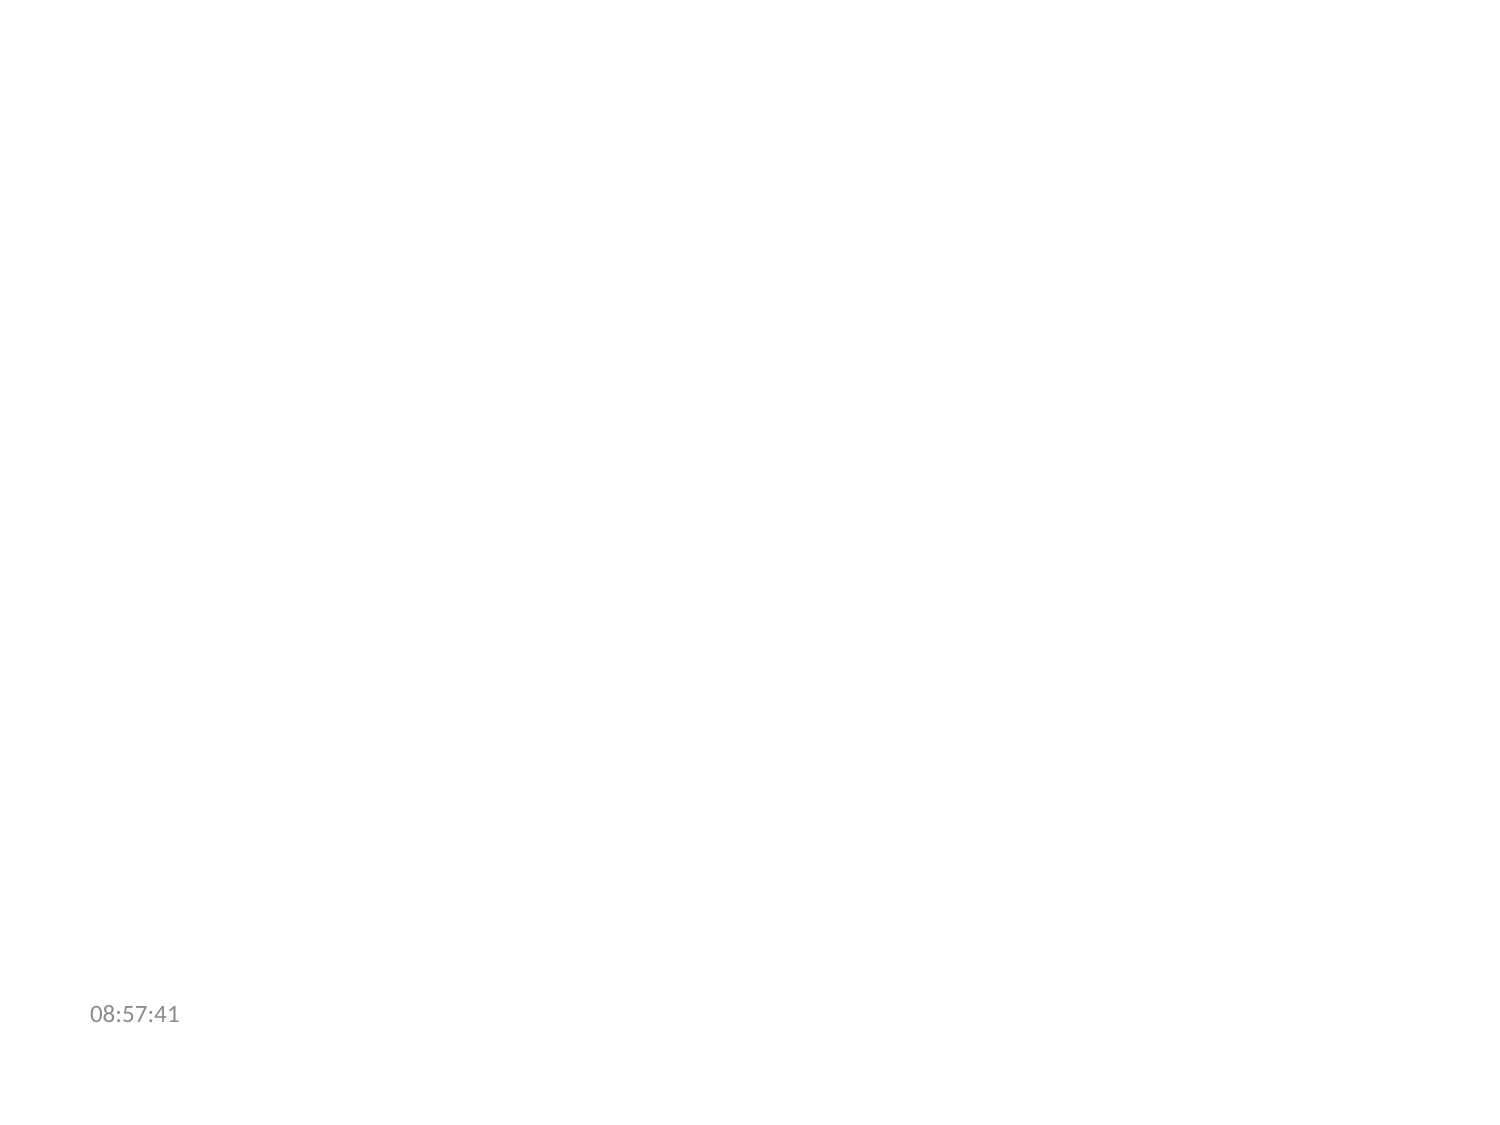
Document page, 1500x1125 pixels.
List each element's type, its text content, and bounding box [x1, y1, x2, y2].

text_box 15:35:09 [75, 982, 425, 1043]
